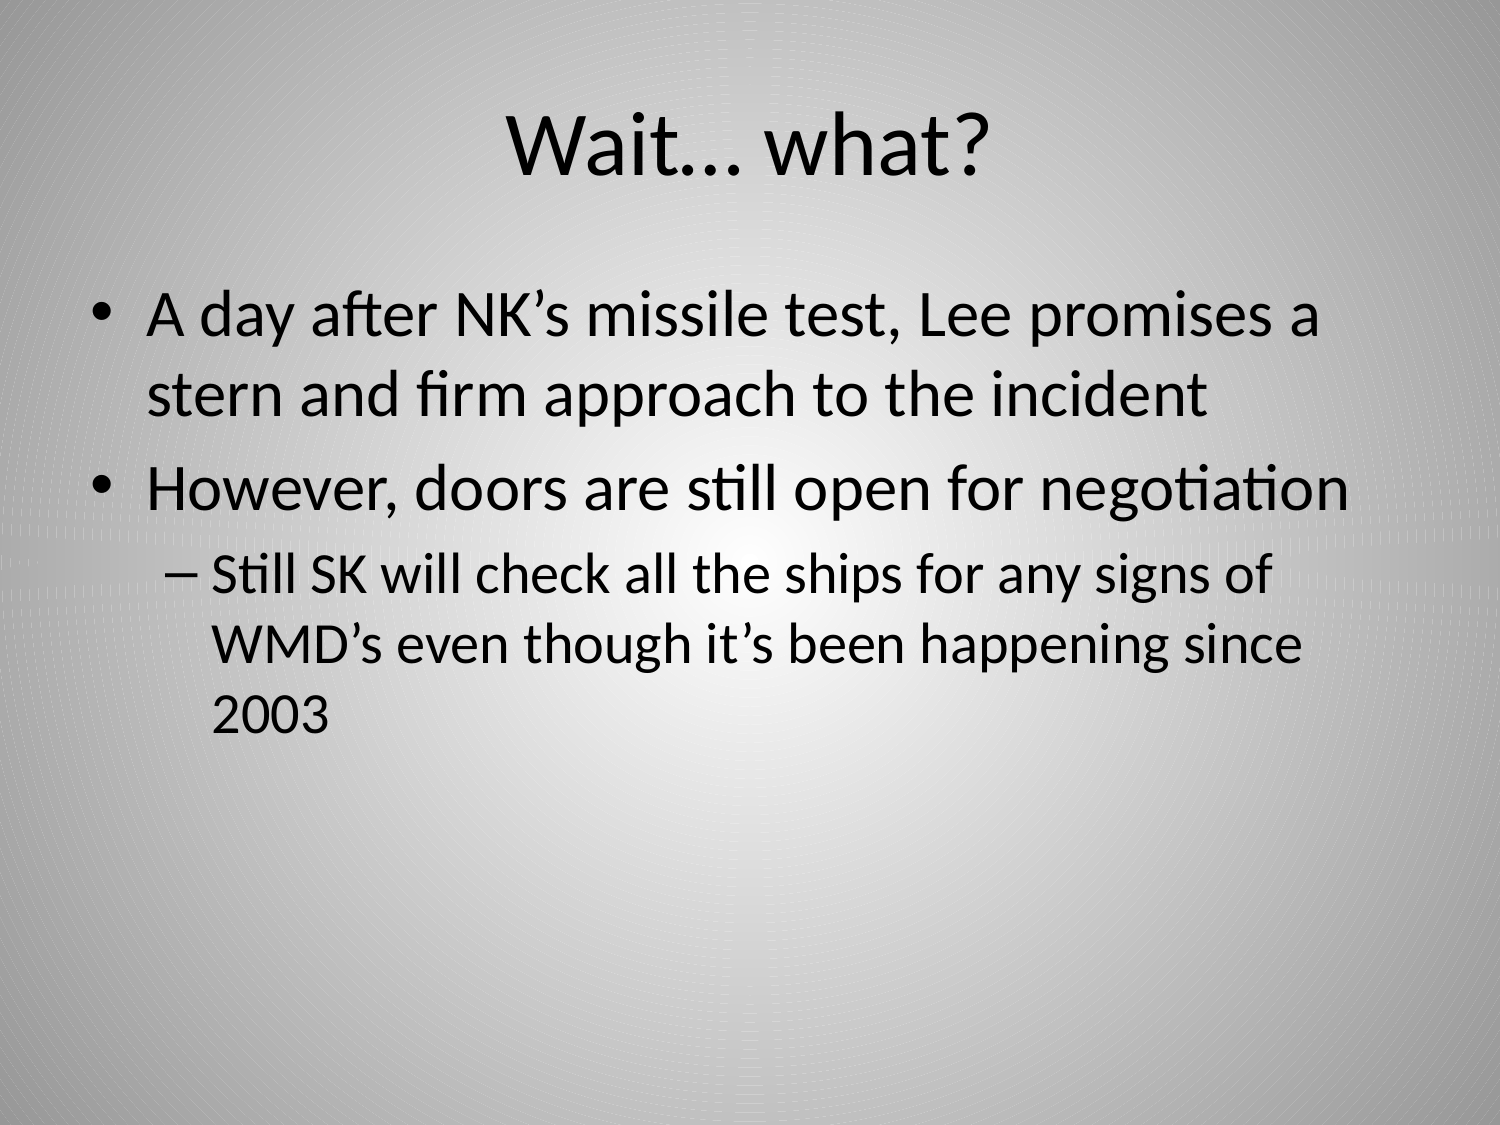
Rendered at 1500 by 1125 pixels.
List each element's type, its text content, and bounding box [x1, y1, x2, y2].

list A day after NK’s missile test, Lee promises a stern and firm approach to the incident However, doors are still open for negotiation Still SK will check all the ships for any signs of WMD’s even though it’s been happening since 2003 [75, 262, 1425, 1005]
title Wait… what? [75, 45, 1425, 233]
